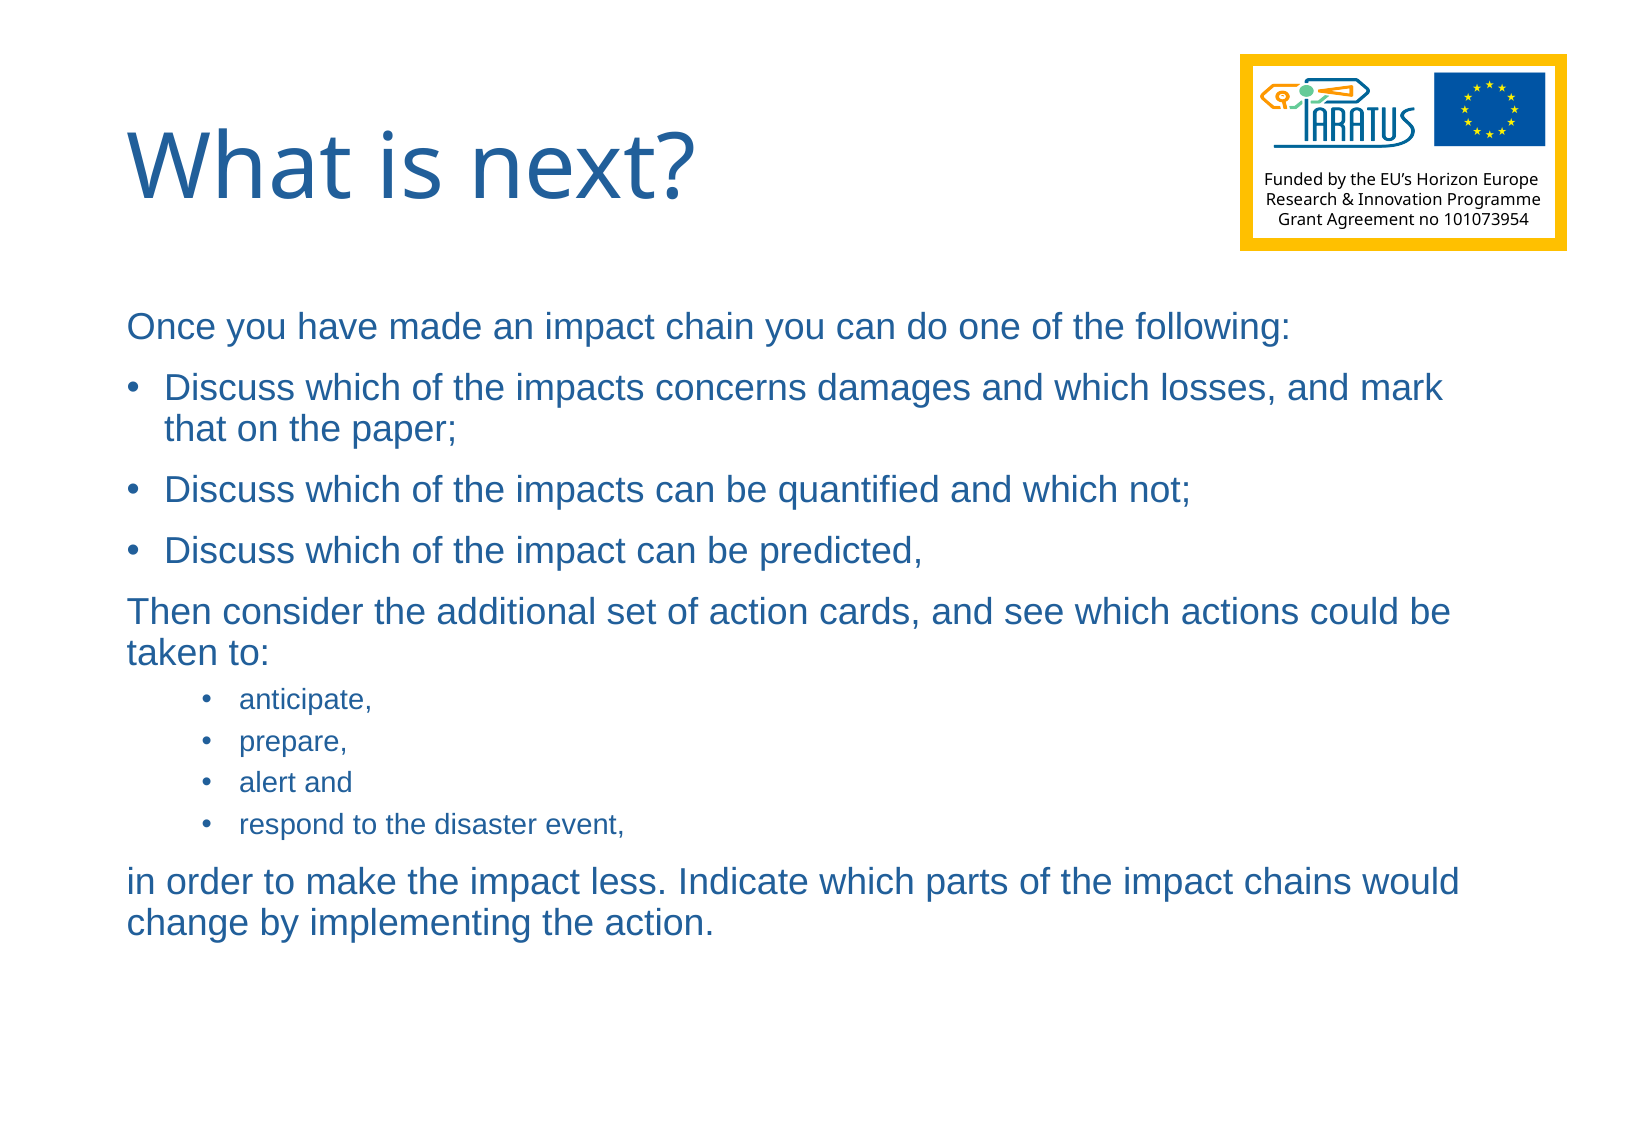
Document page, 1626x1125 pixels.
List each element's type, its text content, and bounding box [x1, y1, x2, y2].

title What is next? [111, 59, 1514, 278]
list Once you have made an impact chain you can do one of the following: Discuss which of the impacts concerns damages and which losses, and mark that on the paper; Discuss which of the impacts can be quantified and which not; Discuss which of the impact can be predicted, Then consider the additional set of action cards, and see which actions could be taken to: anticipate, prepare, alert and respond to the disaster event, in order to make the impact less. Indicate which parts of the impact chains would change by implementing the action. [111, 299, 1514, 1014]
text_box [1246, 59, 1562, 246]
